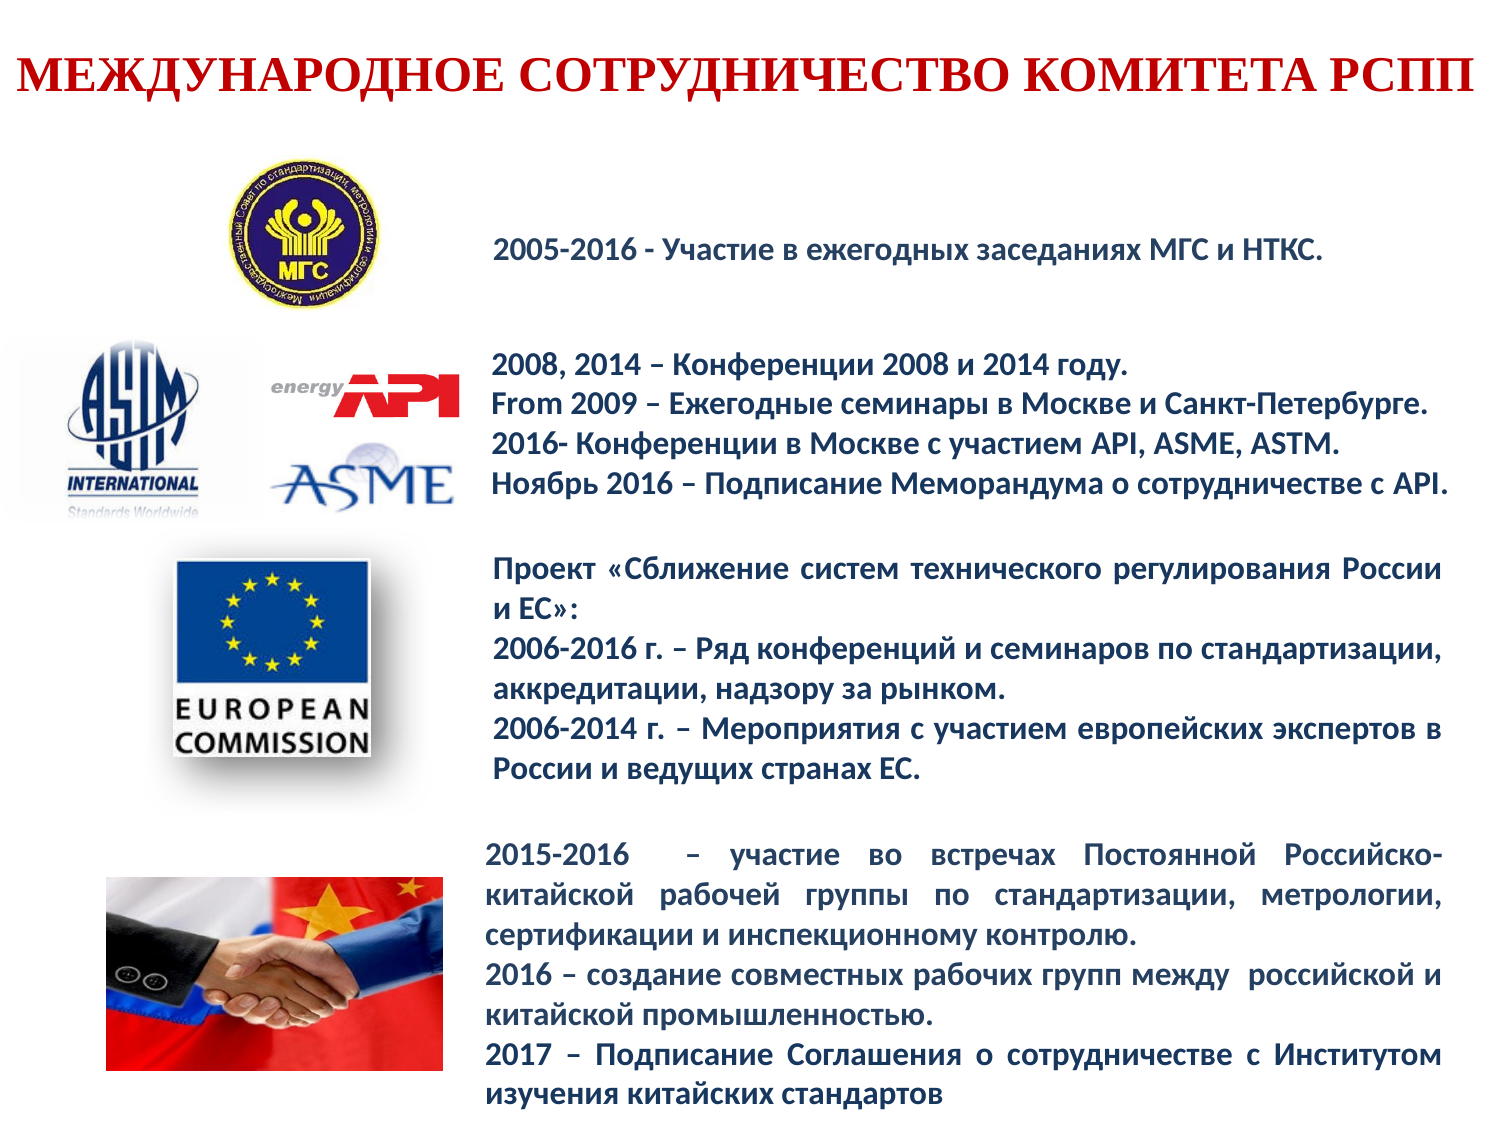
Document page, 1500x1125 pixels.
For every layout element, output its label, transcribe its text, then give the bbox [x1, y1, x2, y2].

text_box МЕЖДУНАРОДНОЕ СОТРУДНИЧЕСТВО КОМИТЕТА РСПП [0, 0, 1500, 109]
picture [172, 558, 371, 757]
picture [0, 334, 267, 524]
picture [268, 442, 465, 514]
text_box 2015-2016 – участие во встречах Постоянной Российско-китайской рабочей группы по стандартизации, метрологии, сертификации и инспекционному контролю. 2016 – создание совместных рабочих групп между российской и китайской промышленностью. 2017 – Подписание Соглашения о сотрудничестве с Институтом изучения китайских стандартов [470, 824, 1459, 1120]
picture [106, 876, 443, 1071]
text_box 2008, 2014 – Конференции 2008 и 2014 году. From 2009 – Ежегодные семинары в Москве и Санкт-Петербурге. - Конференции в Москве с участием API, ASME, ASTM. Ноябрь 2016 – Подписание Меморандума о сотрудничестве с API. [476, 334, 1479, 549]
picture [268, 371, 462, 419]
text_box Проект «Сближение систем технического регулирования России и ЕС»: 2006-2016 г. – Ряд конференций и семинаров по стандартизации, аккредитации, надзору за рынком. 2006-2014 г. – Мероприятия с участием европейских экспертов в России и ведущих странах ЕС. [478, 538, 1459, 824]
text_box 2005-2016 - Участие в ежегодных заседаниях МГС и НТКС. [478, 220, 1424, 275]
picture [190, 155, 420, 312]
